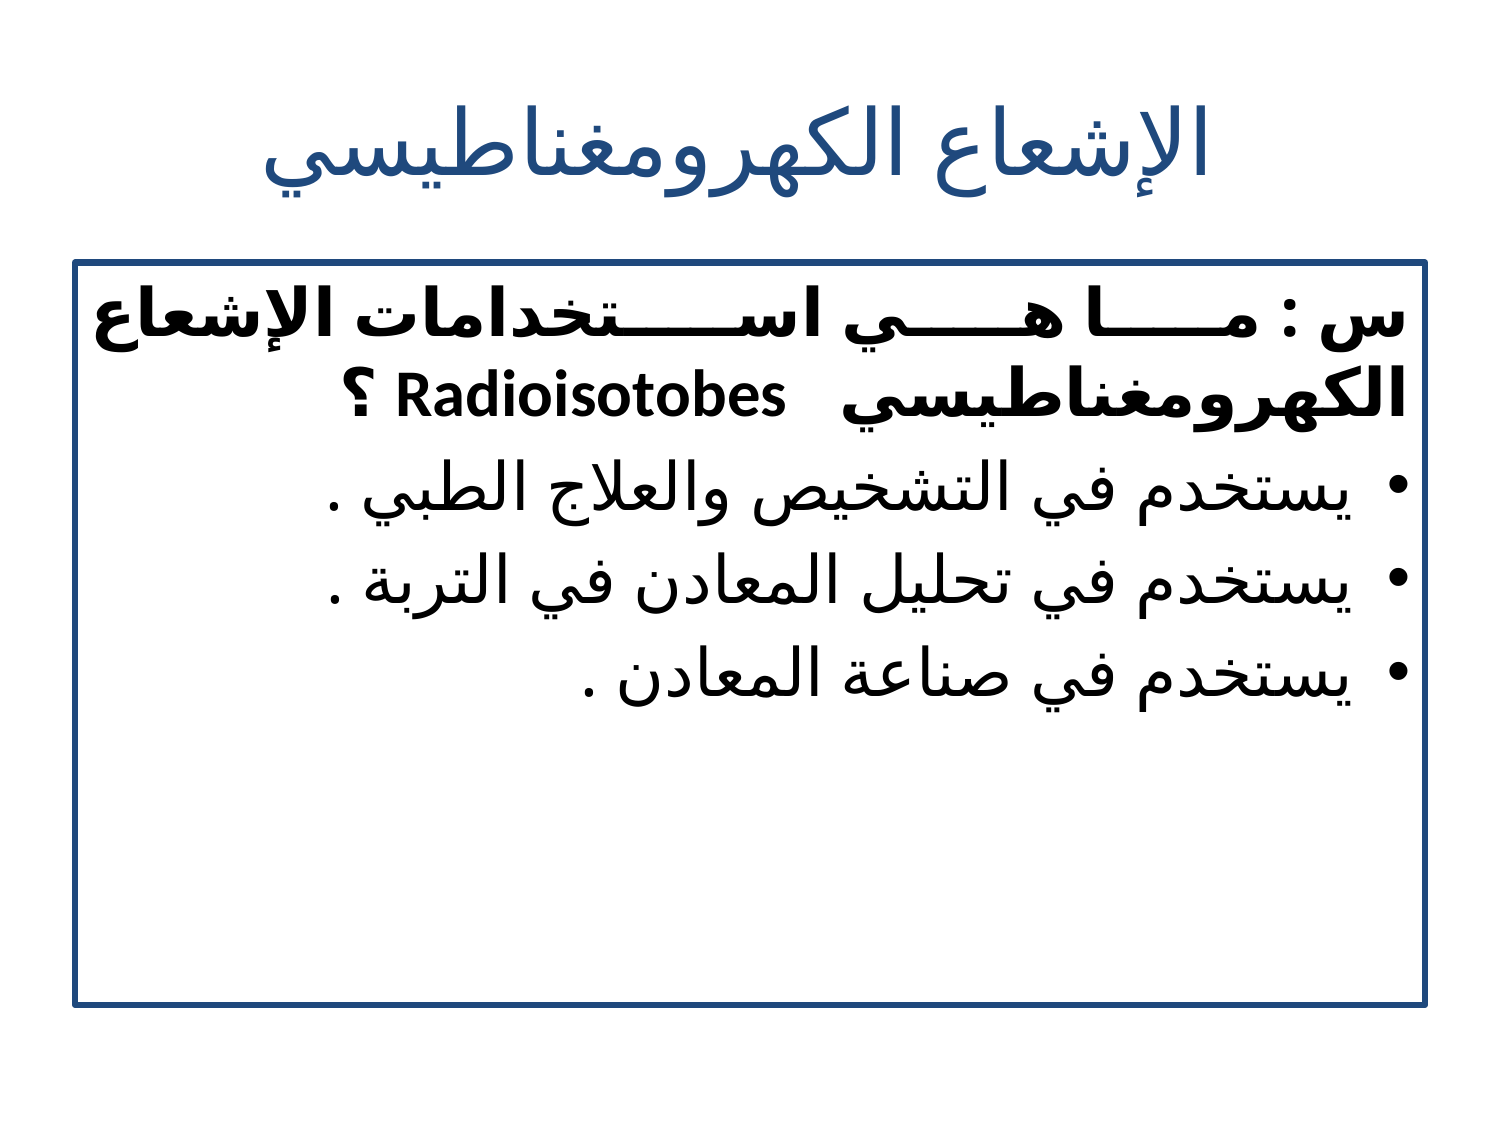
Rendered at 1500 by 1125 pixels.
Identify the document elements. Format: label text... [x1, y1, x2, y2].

list س : ما هي استخدامات الإشعاع الكهرومغناطيسي Radioisotobes ؟ يستخدم في التشخيص والعلاج الطبي . يستخدم في تحليل المعادن في التربة . يستخدم في صناعة المعادن . [75, 262, 1425, 1005]
title الإشعاع الكهرومغناطيسي [75, 45, 1425, 233]
